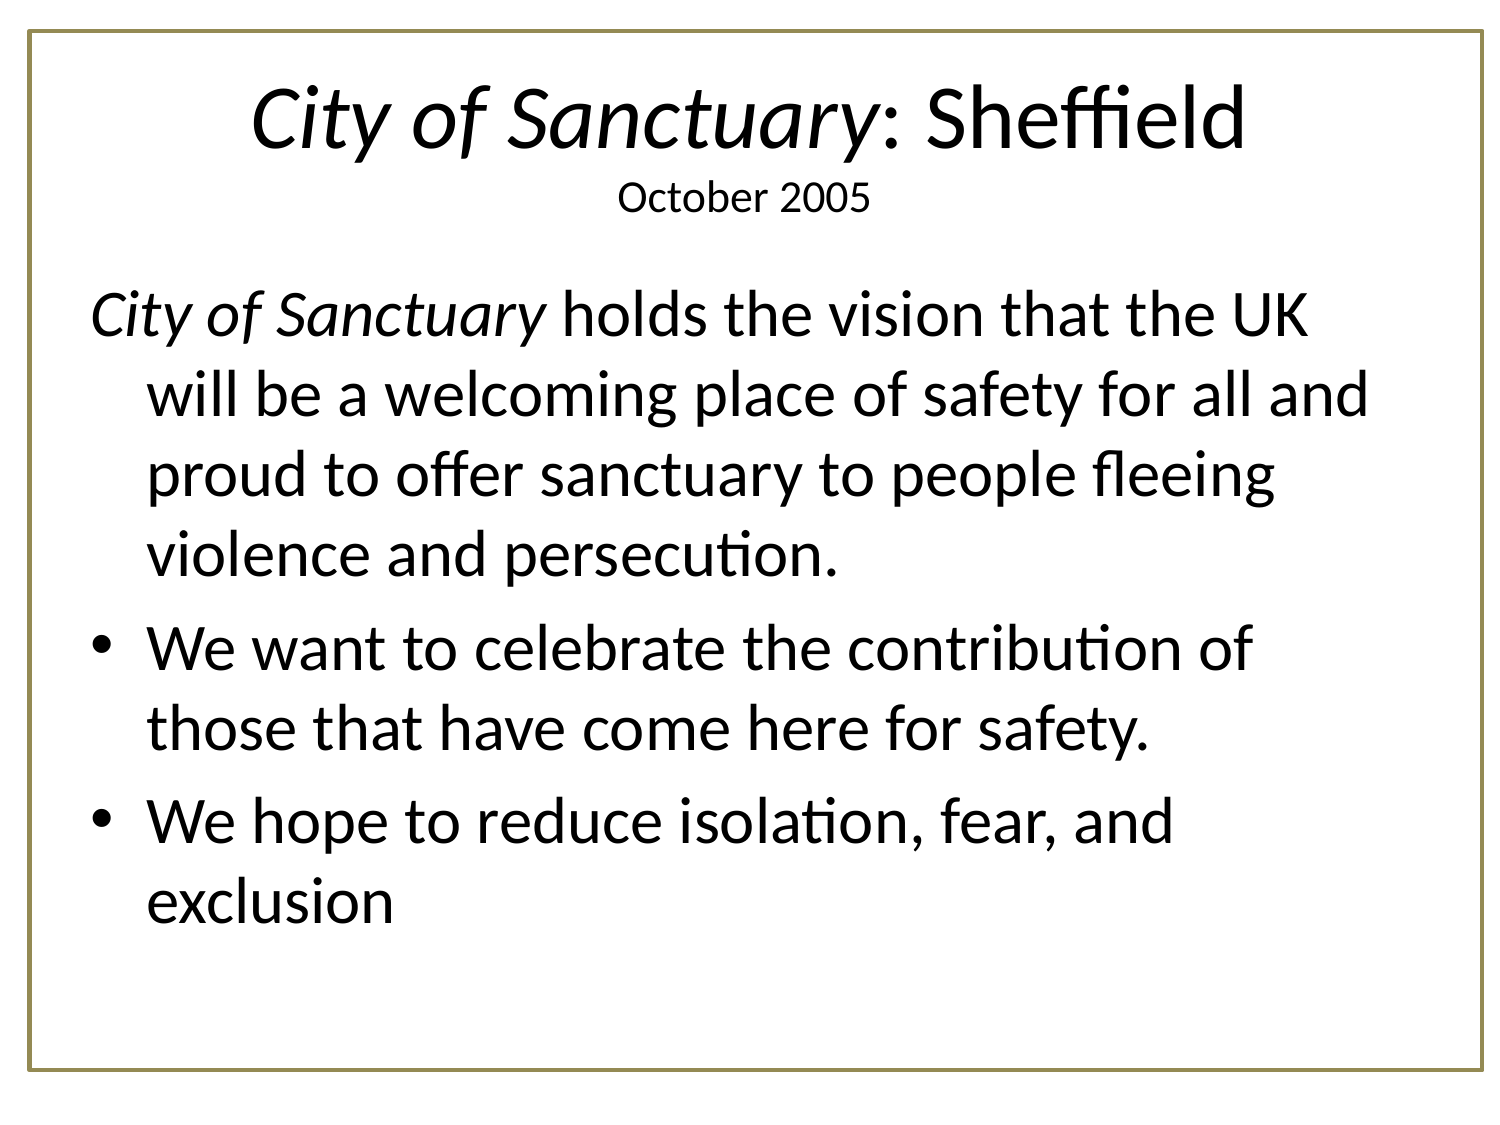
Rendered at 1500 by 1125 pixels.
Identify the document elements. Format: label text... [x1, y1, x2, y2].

text_box [27, 29, 1484, 1072]
list City of Sanctuary holds the vision that the UK will be a welcoming place of safety for all and proud to offer sanctuary to people fleeing violence and persecution. We want to celebrate the contribution of those that have come here for safety. We hope to reduce isolation, fear, and exclusion [75, 262, 1425, 1005]
title City of Sanctuary: Sheffield October 2005 [75, 45, 1425, 233]
